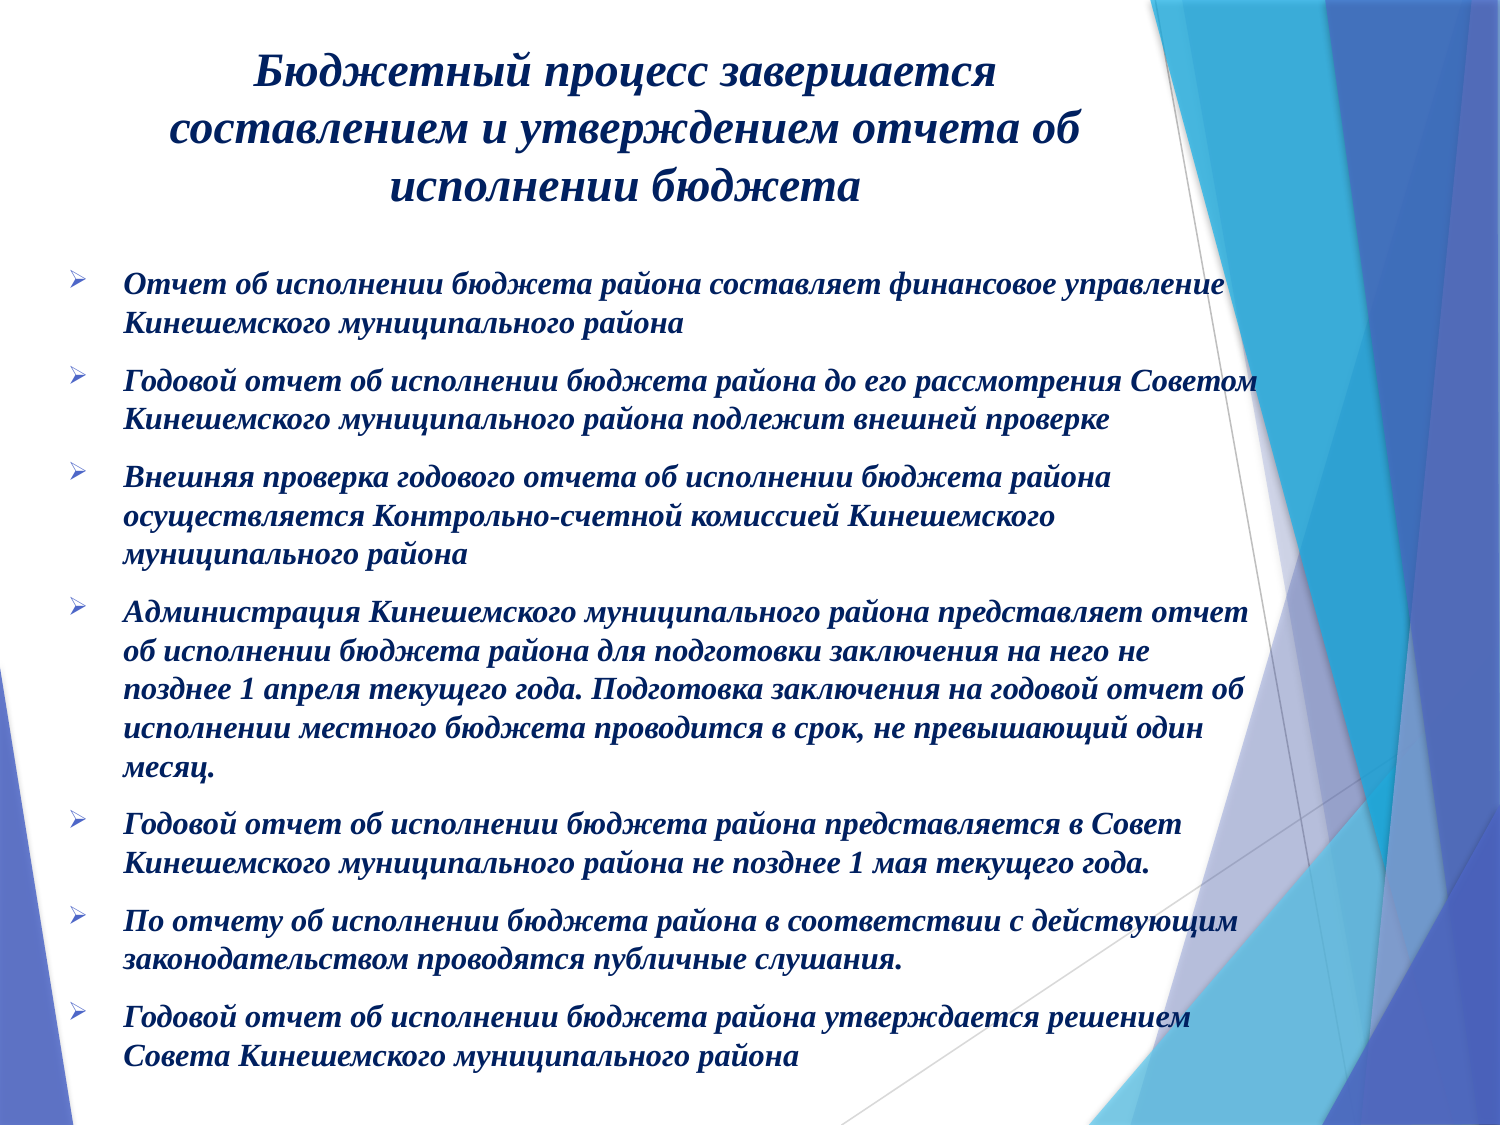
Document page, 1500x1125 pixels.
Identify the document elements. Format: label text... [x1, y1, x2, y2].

title Бюджетный процесс завершается составлением и утверждением отчета об исполнении бюджета [99, 30, 1152, 220]
list Отчет об исполнении бюджета района составляет финансовое управление Кинешемского муниципального района Годовой отчет об исполнении бюджета района до его рассмотрения Советом Кинешемского муниципального района подлежит внешней проверке Внешняя проверка годового отчета об исполнении бюджета района осуществляется Контрольно-счетной комиссией Кинешемского муниципального района Администрация Кинешемского муниципального района представляет отчет об исполнении бюджета района для подготовки заключения на него не позднее 1 апреля текущего года. Подготовка заключения на годовой отчет об исполнении местного бюджета проводится в срок, не превышающий один месяц. Годовой отчет об исполнении бюджета района представляется в Совет Кинешемского муниципального района не позднее 1 мая текущего года. По отчету об исполнении бюджета района в соответствии с действующим законодательством проводятся публичные слушания. Годовой отчет об исполнении бюджета района утверждается решением Совета Кинешемского муниципального района [53, 255, 1282, 1086]
